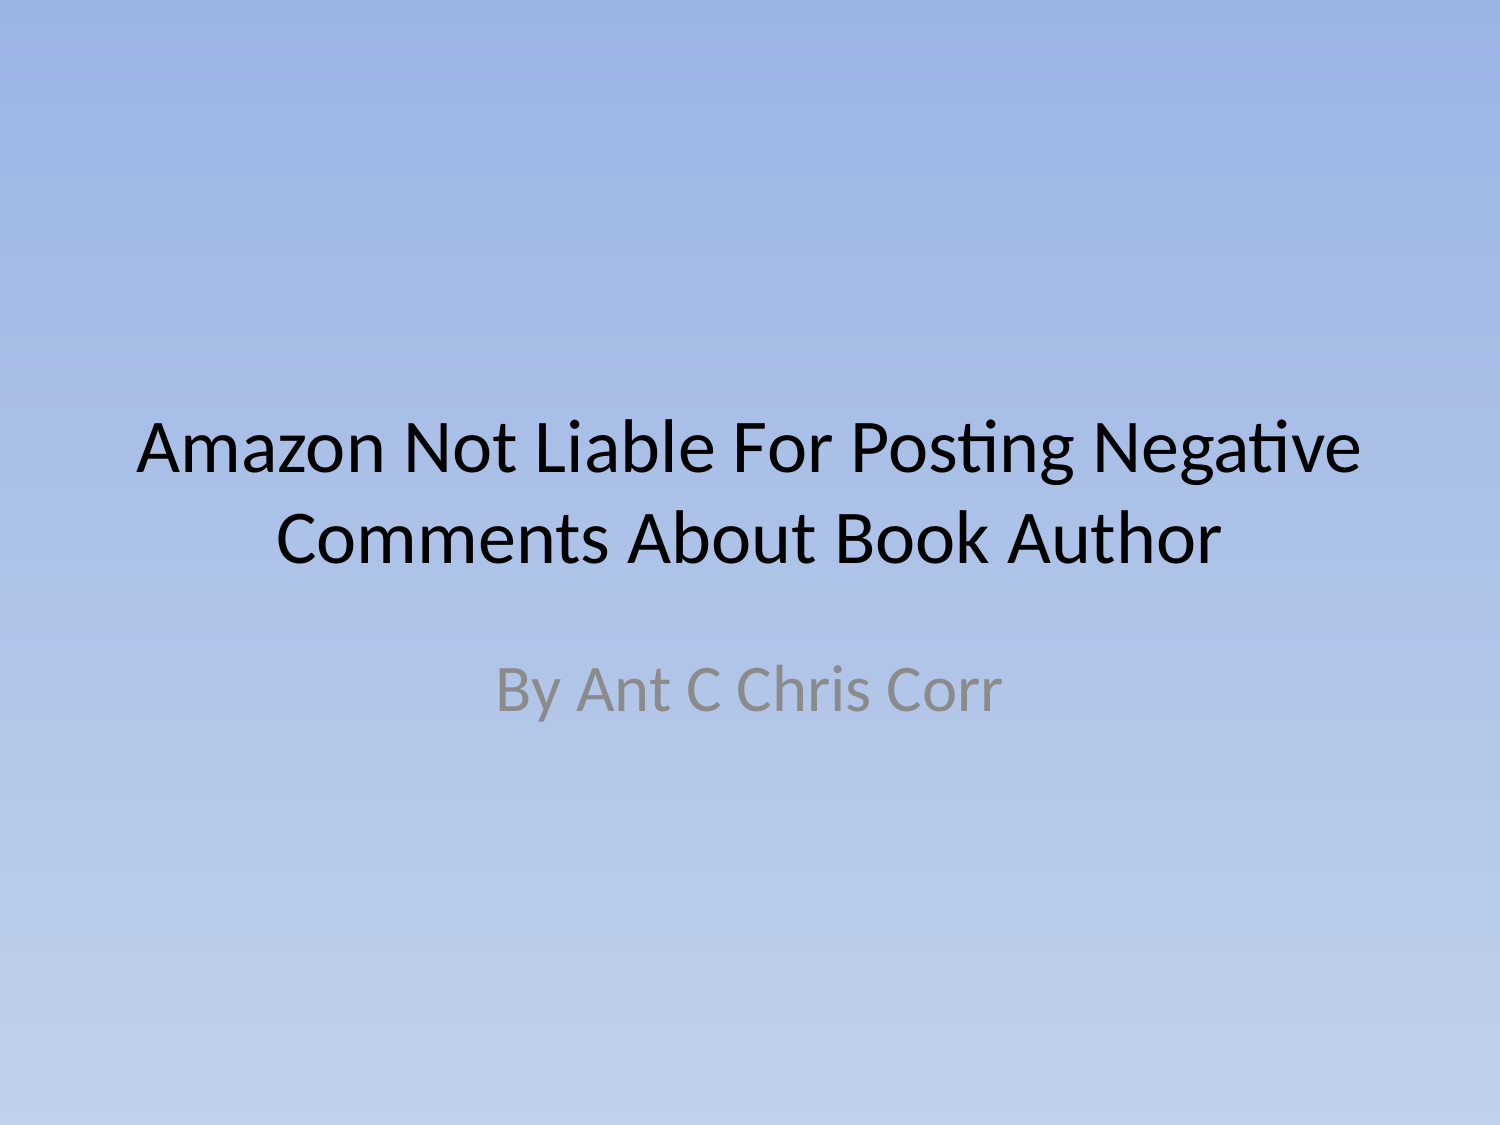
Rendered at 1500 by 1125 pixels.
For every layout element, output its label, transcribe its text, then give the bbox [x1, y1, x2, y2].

subtitle By Ant C Chris Corr [225, 637, 1275, 925]
title Amazon Not Liable For Posting Negative Comments About Book Author [112, 349, 1388, 625]
